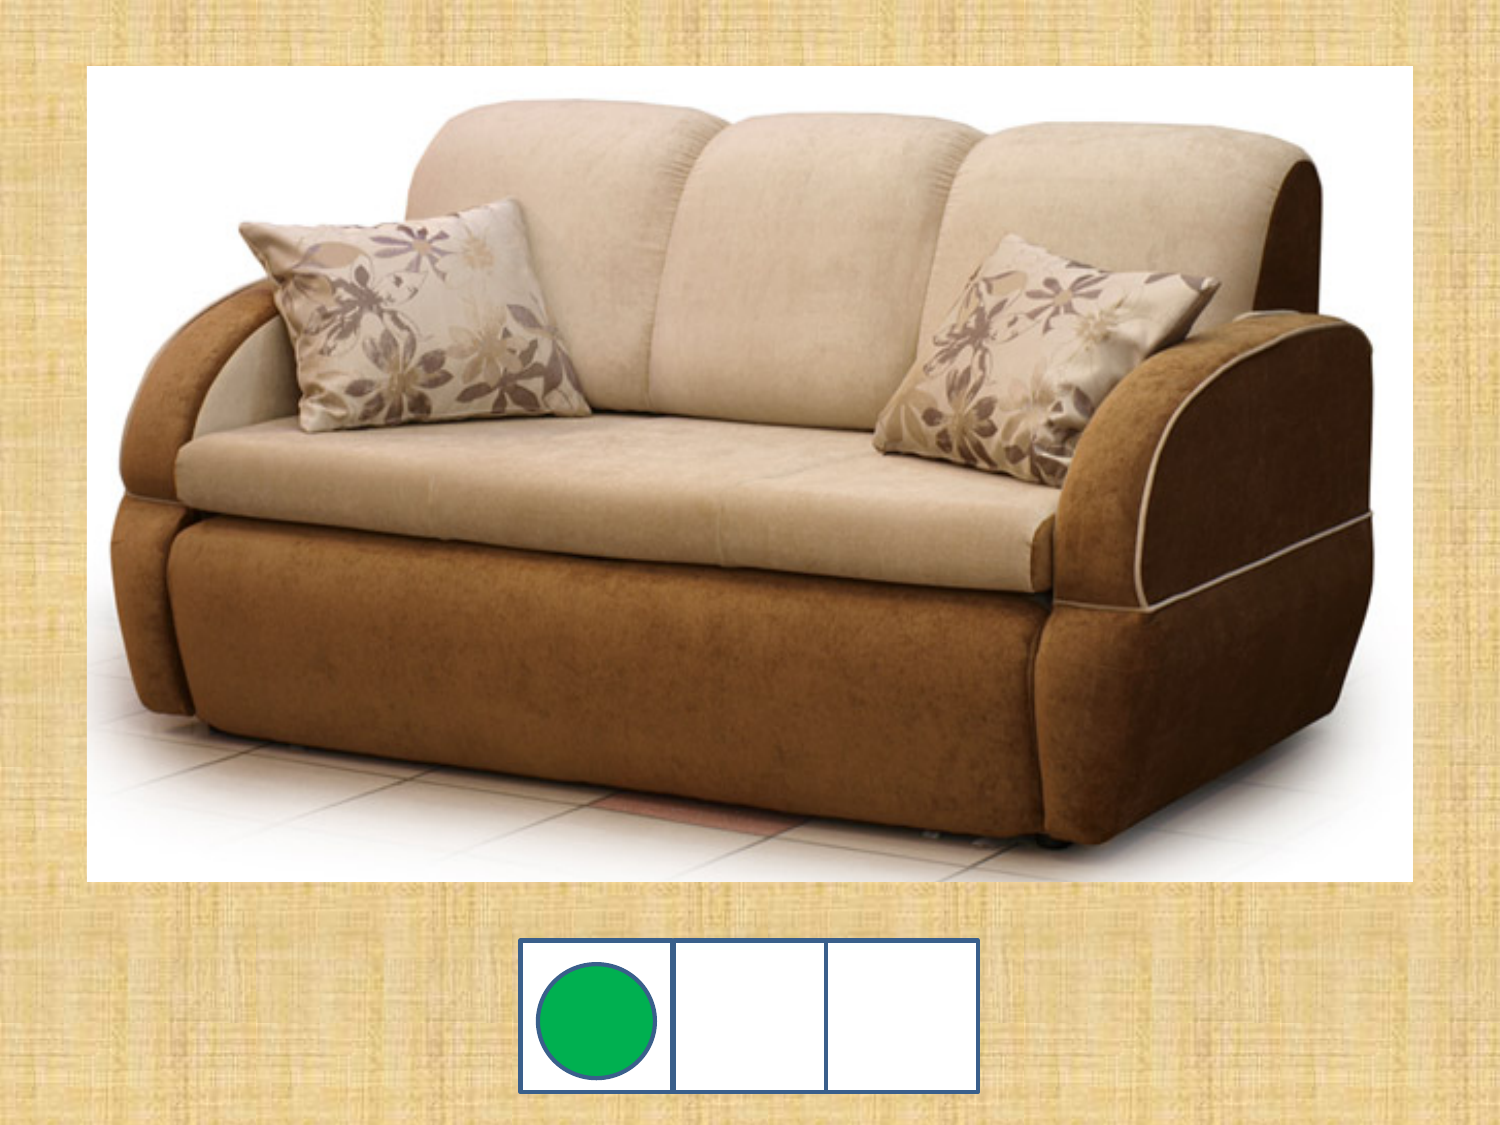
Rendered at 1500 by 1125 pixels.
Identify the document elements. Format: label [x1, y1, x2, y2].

text_box [673, 940, 826, 1093]
picture [0, 0, 1500, 1125]
text_box [537, 964, 655, 1079]
text_box [826, 940, 978, 1093]
text_box [520, 940, 673, 1093]
